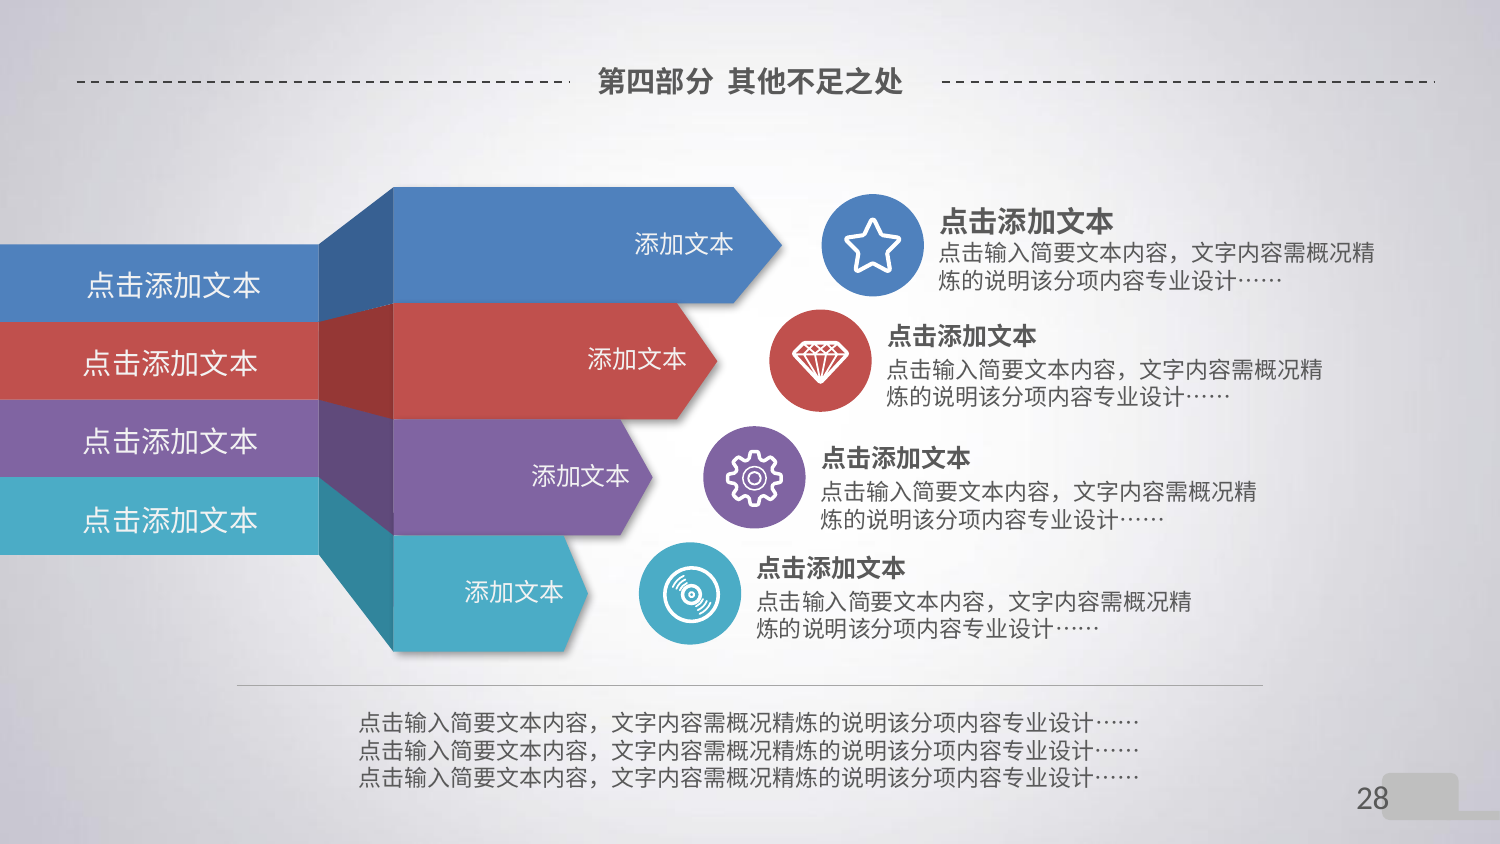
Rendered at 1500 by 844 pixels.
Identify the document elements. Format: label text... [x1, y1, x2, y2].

text_box 点击添加文本 [68, 415, 274, 466]
text_box 添加文本 [619, 221, 750, 266]
text_box [396, 185, 784, 306]
picture [0, 0, 1500, 844]
text_box 点击输入简要文本内容，文字内容需概况精炼的说明该分项内容专业设计…… [927, 231, 1401, 302]
text_box 点击添加文本 [810, 434, 987, 470]
text_box [0, 242, 317, 324]
text_box 点击输入简要文本内容，文字内容需概况精炼的说明该分项内容专业设计…… [744, 580, 1218, 650]
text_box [638, 542, 742, 645]
text_box [647, 462, 655, 492]
text_box 点击添加文本 [68, 494, 274, 545]
text_box 点击输入简要文本内容，文字内容需概况精炼的说明该分项内容专业设计…… 点击输入简要文本内容，文字内容需概况精炼的说明该分项内容专业设计…… 点击输入简要文本内容，文字内容需概况精炼的说明该分项内容专业设计…… [123, 703, 1377, 797]
text_box [391, 533, 590, 654]
text_box 点击添加文本 [68, 337, 274, 388]
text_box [821, 193, 925, 297]
text_box 点击添加文本 [875, 312, 1053, 348]
text_box 点击输入简要文本内容，文字内容需概况精炼的说明该分项内容专业设计…… [805, 470, 1283, 540]
text_box [0, 402, 316, 475]
text_box 点击添加文本 [71, 259, 277, 310]
text_box [0, 324, 316, 402]
text_box 添加文本 [572, 336, 702, 382]
text_box 点击添加文本 [927, 195, 1130, 231]
text_box [316, 401, 390, 536]
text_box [703, 425, 806, 529]
picture [1376, 799, 1381, 807]
text_box [391, 417, 644, 538]
text_box 点击添加文本 [744, 544, 922, 580]
text_box 添加文本 [449, 568, 580, 614]
text_box 添加文本 [516, 452, 647, 498]
text_box [391, 301, 720, 422]
text_box [316, 307, 390, 421]
text_box [318, 483, 390, 651]
text_box [0, 475, 321, 557]
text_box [769, 309, 872, 412]
title 第四部分 其他不足之处 [18, 52, 1483, 110]
text_box 点击输入简要文本内容，文字内容需概况精炼的说明该分项内容专业设计…… [873, 348, 1349, 418]
text_box [316, 185, 396, 325]
